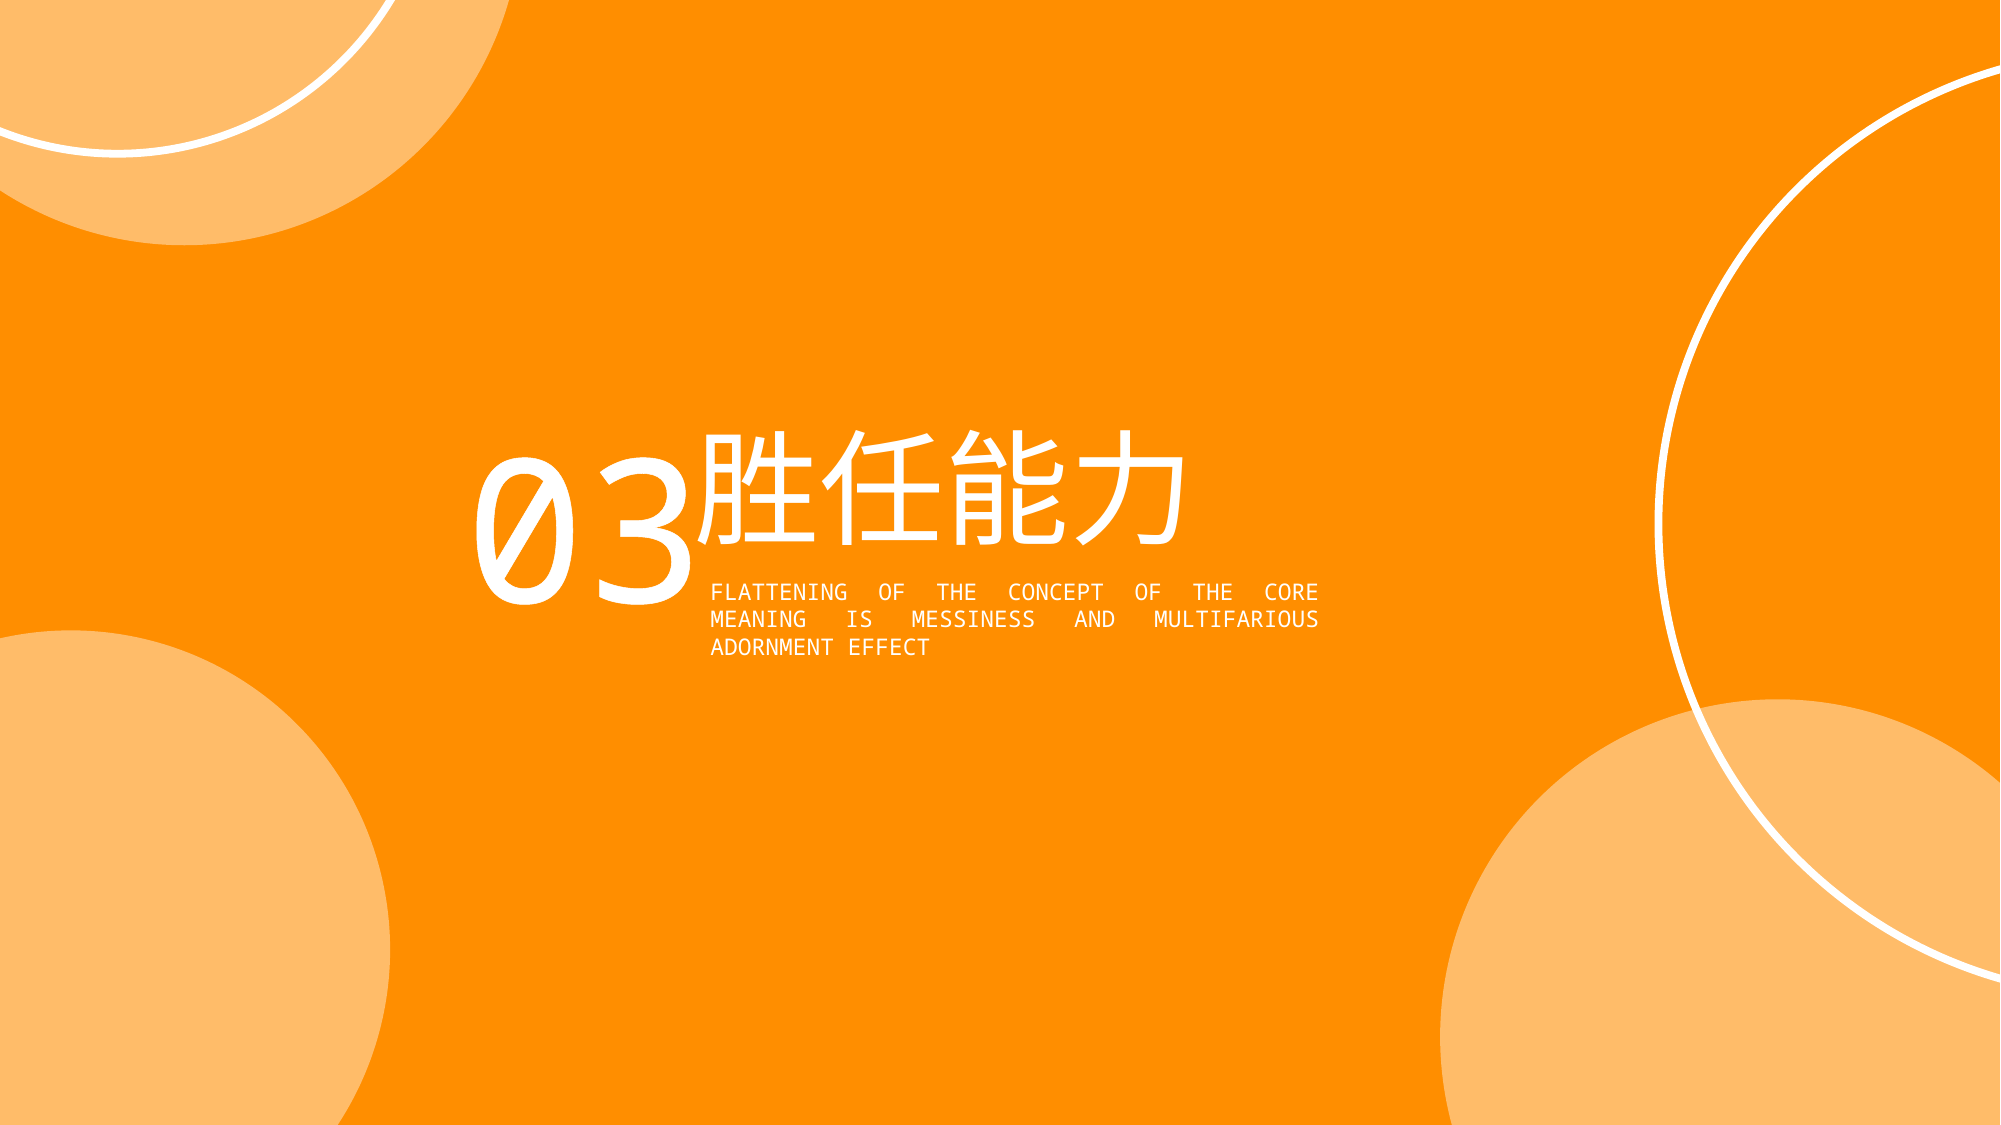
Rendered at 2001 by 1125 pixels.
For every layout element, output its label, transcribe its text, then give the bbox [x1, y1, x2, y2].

text_box 胜任能力 [679, 403, 1496, 569]
text_box [0, 629, 392, 1125]
text_box [0, 0, 511, 247]
text_box [1439, 698, 2000, 1125]
text_box [0, 0, 392, 155]
text_box FLATTENING OF THE CONCEPT OF THE CORE MEANING IS MESSINESS AND MULTIFARIOUS ADORNMENT EFFECT [695, 570, 1334, 668]
text_box 03 [392, 395, 778, 650]
text_box [1657, 68, 2000, 780]
